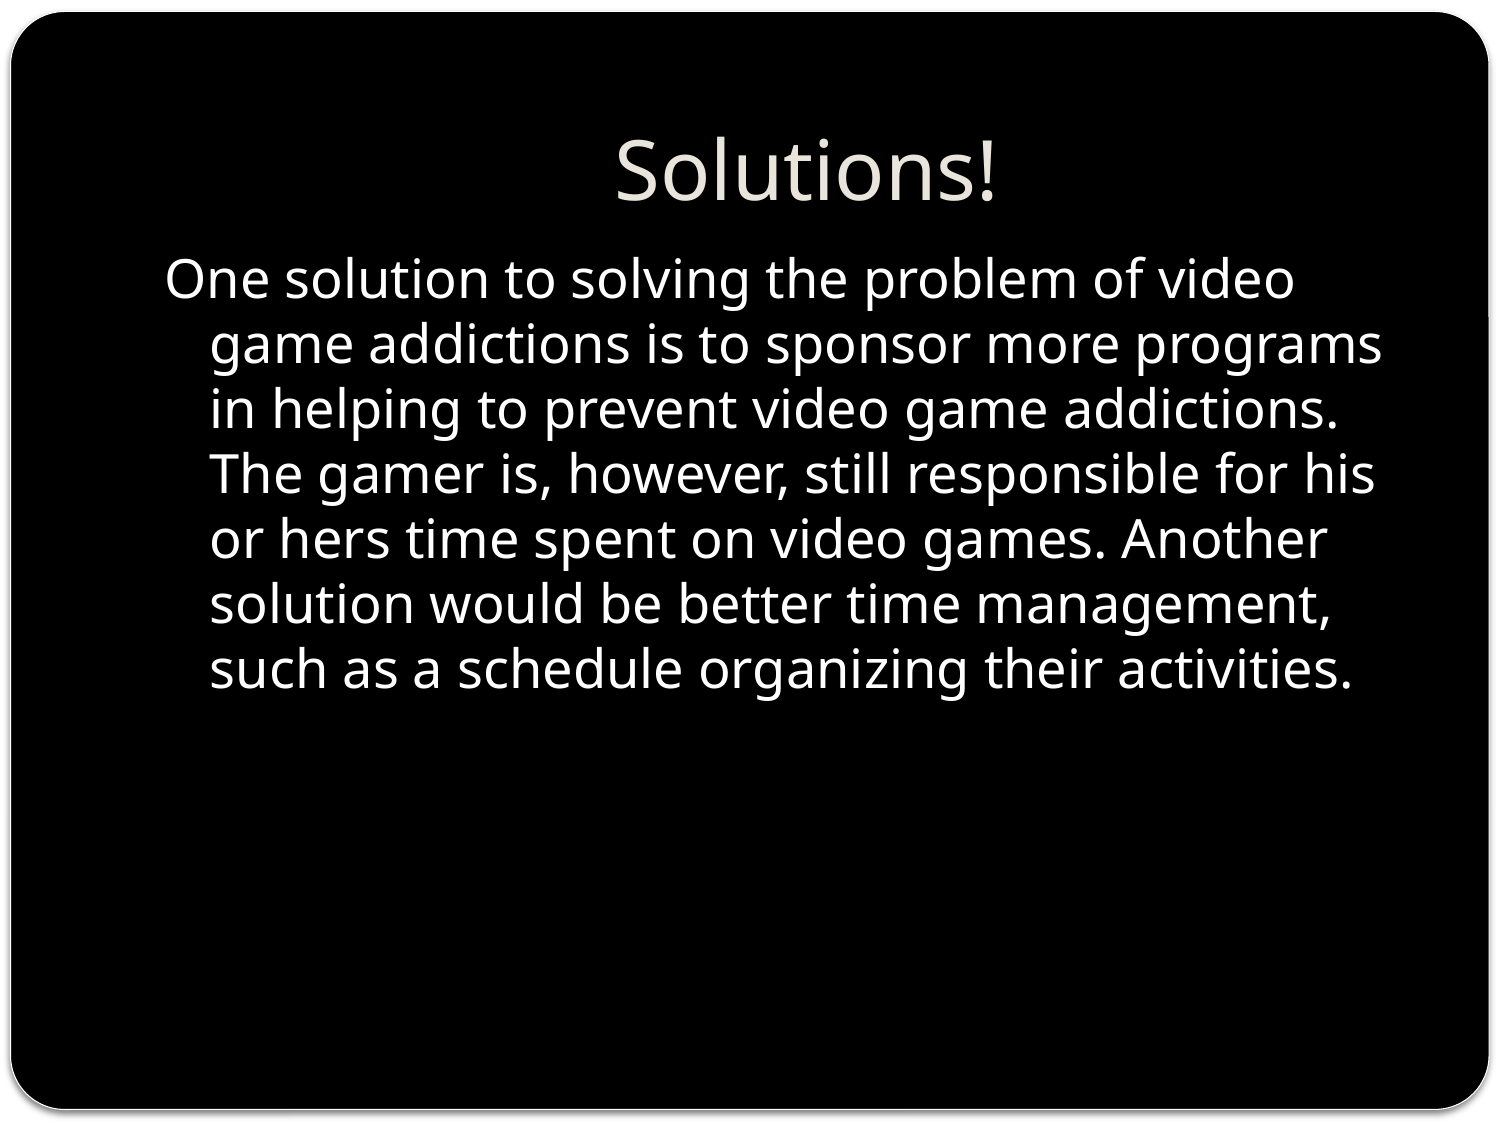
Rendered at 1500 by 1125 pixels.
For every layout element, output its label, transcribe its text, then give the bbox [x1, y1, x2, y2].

list One solution to solving the problem of video game addictions is to sponsor more programs in helping to prevent video game addictions. The gamer is, however, still responsible for his or hers time spent on video games. Another solution would be better time management, such as a schedule organizing their activities. [150, 237, 1425, 988]
title Solutions! [150, 45, 1425, 233]
